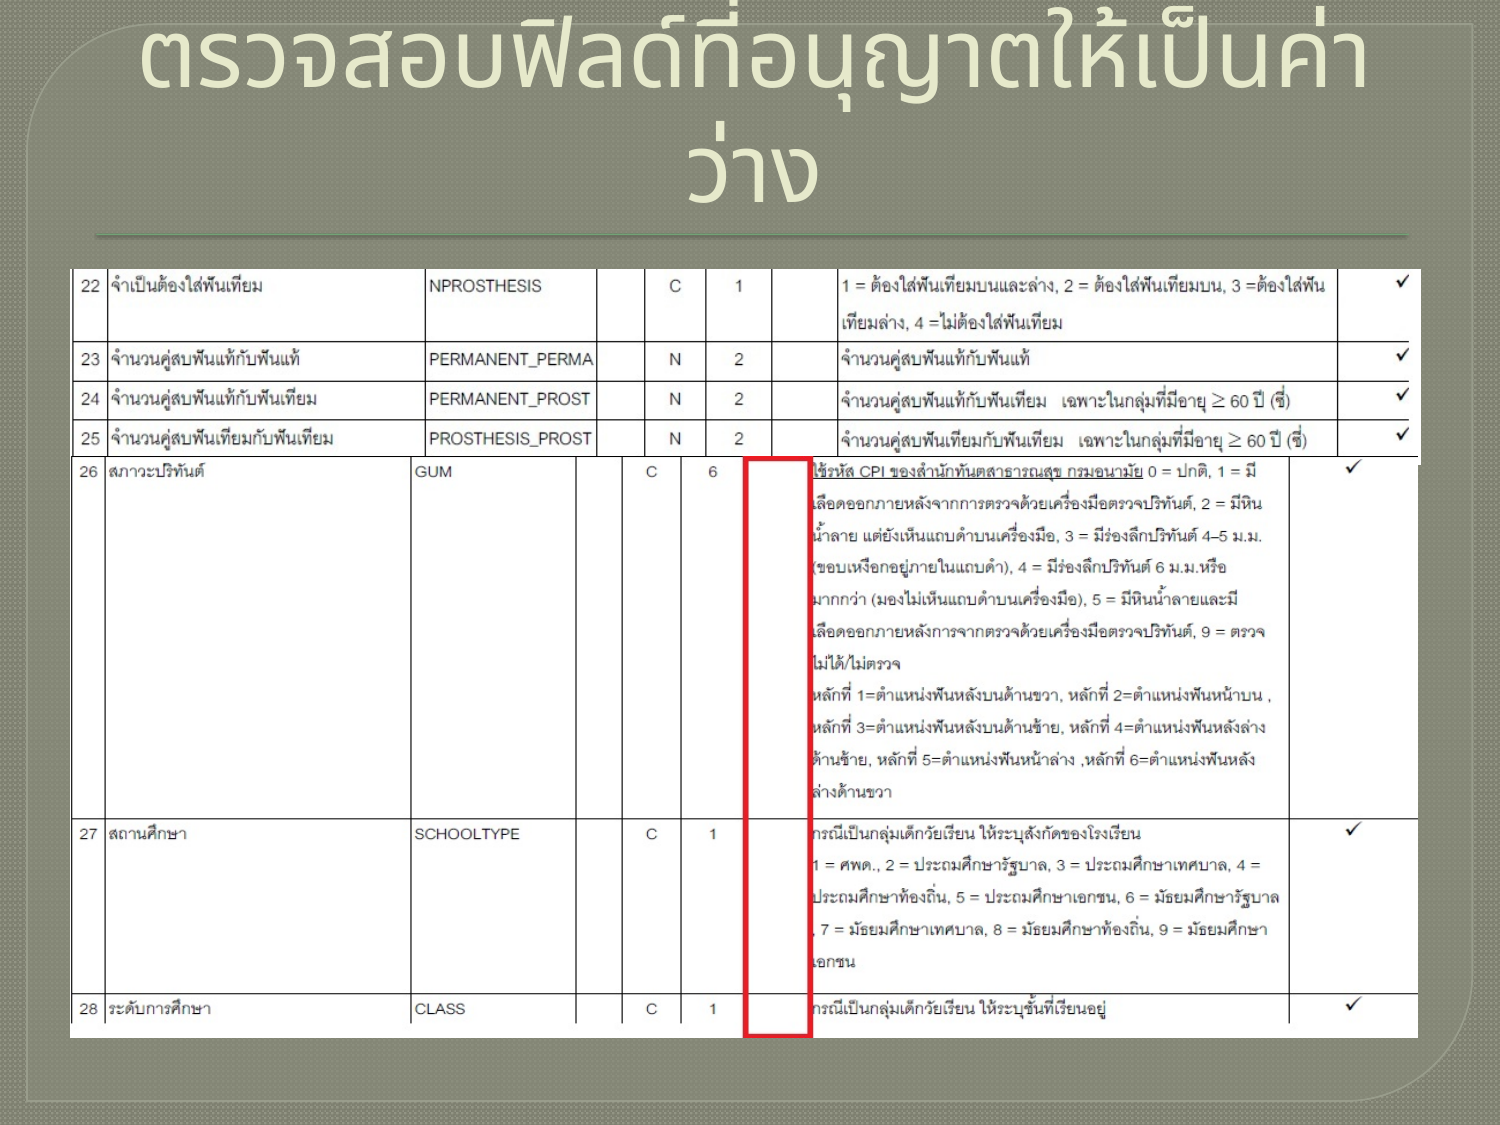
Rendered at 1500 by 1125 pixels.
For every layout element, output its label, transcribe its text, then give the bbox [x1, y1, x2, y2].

picture [70, 456, 1419, 1038]
title ตรวจสอบฟิลด์ที่อนุญาตให้เป็นค่าว่าง [75, 41, 1425, 230]
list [70, 269, 1421, 459]
